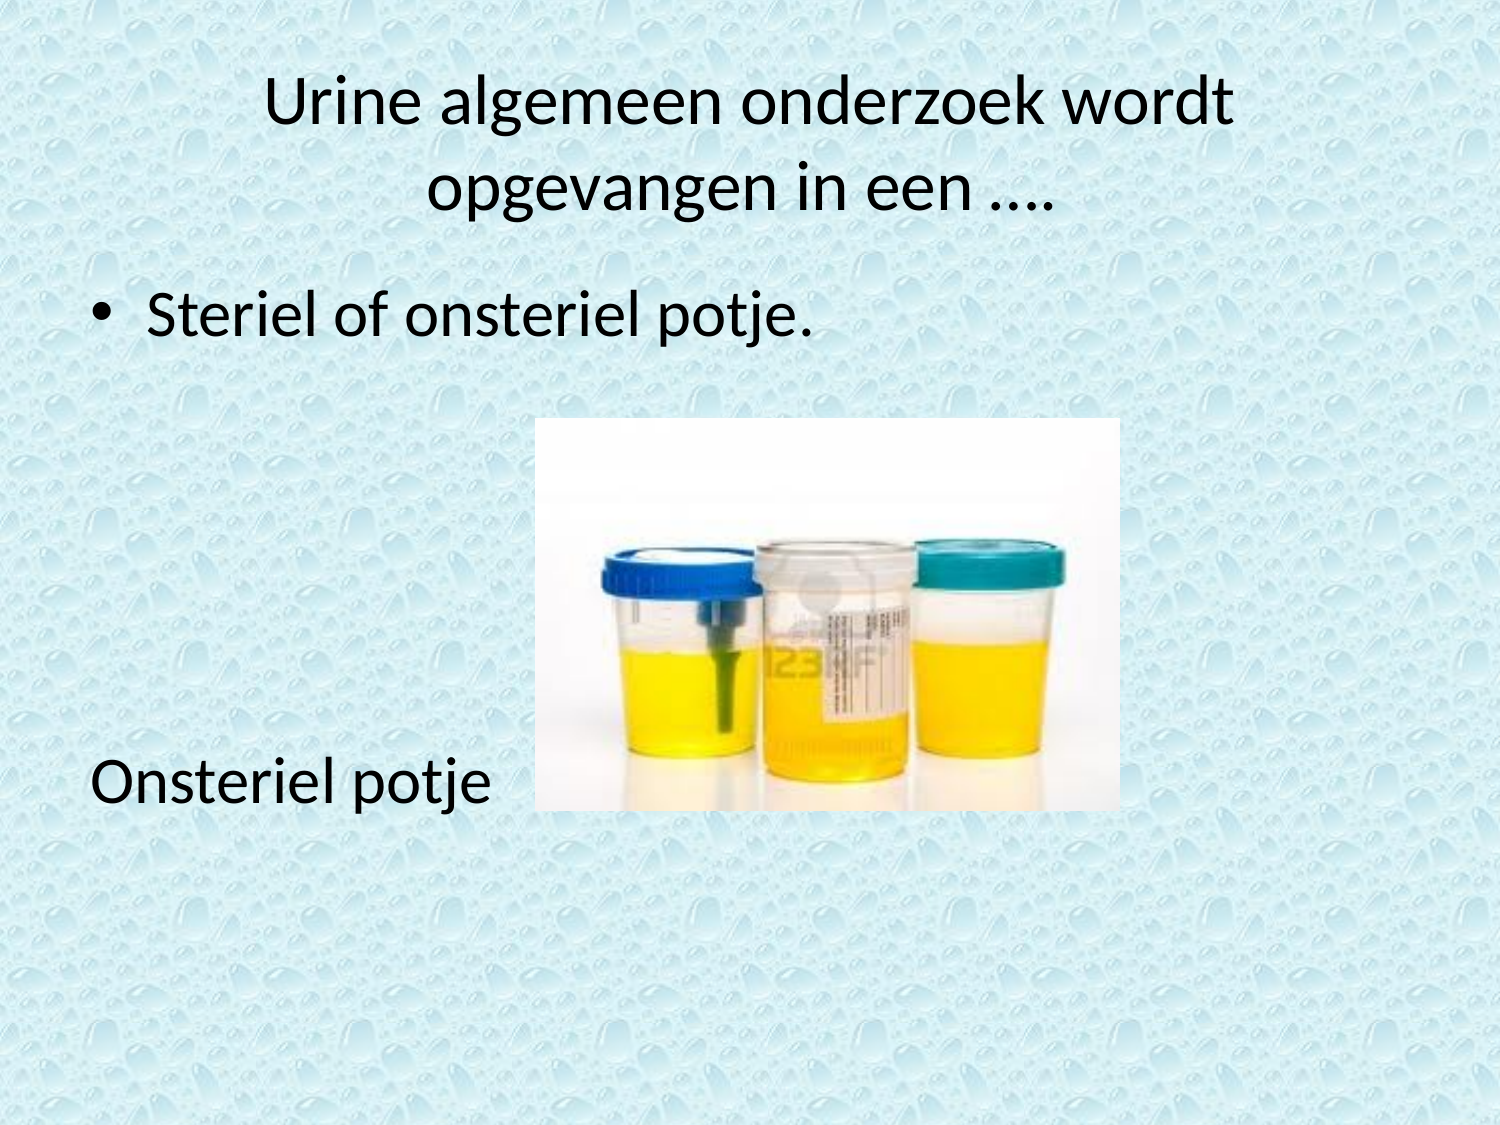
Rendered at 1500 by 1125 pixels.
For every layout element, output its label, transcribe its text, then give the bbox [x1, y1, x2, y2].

list Steriel of onsteriel potje. Onsteriel potje [75, 262, 1425, 1005]
picture [535, 418, 1120, 811]
title Urine algemeen onderzoek wordt opgevangen in een …. [75, 45, 1425, 233]
